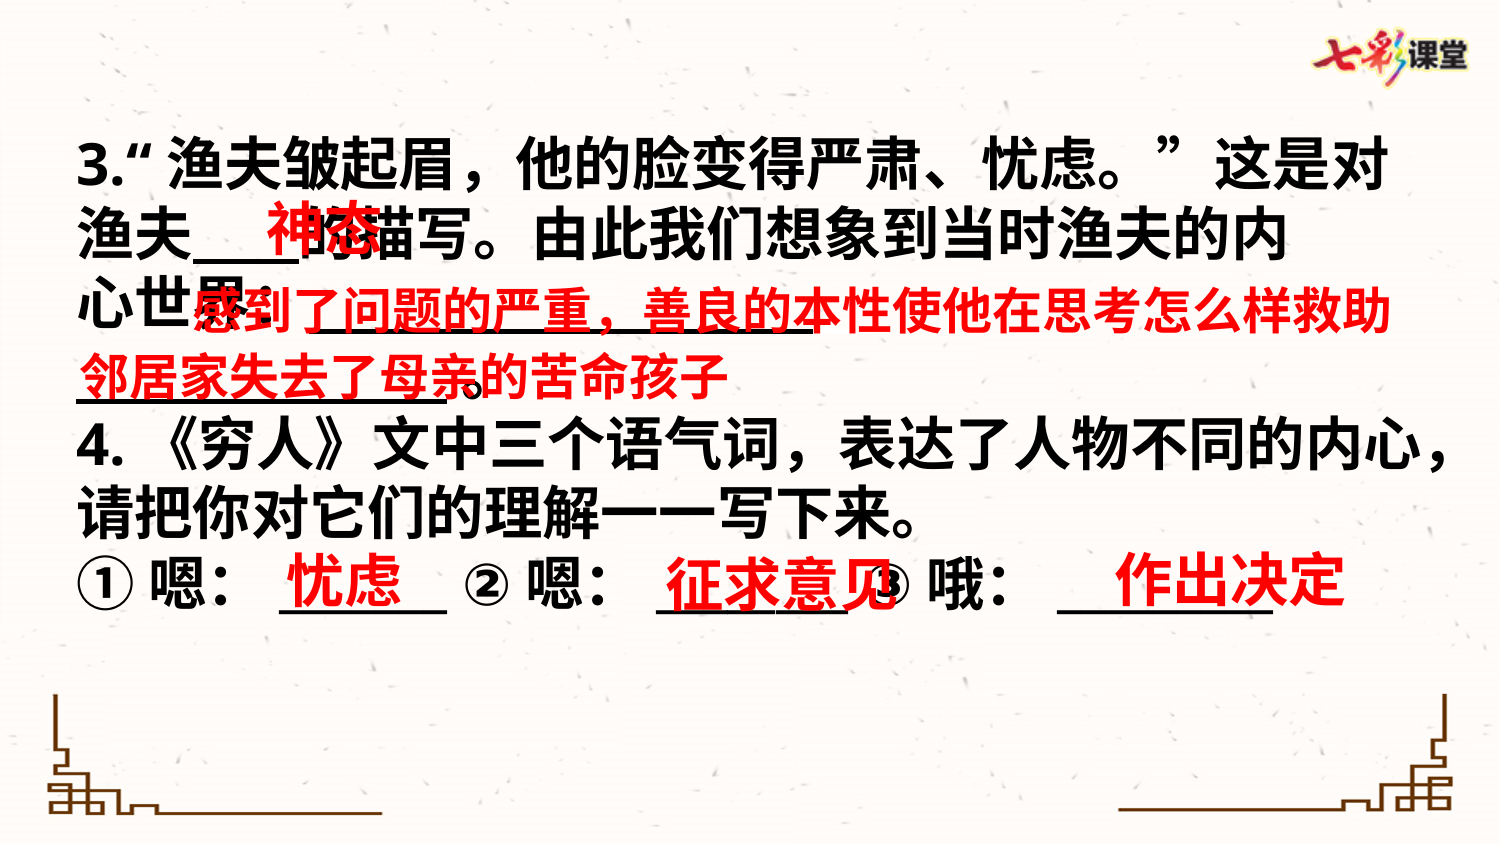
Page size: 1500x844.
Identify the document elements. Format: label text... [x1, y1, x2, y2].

text_box 3.“渔夫皱起眉，他的脸变得严肃、忧虑。”这是对 渔夫 的描写。由此我们想象到当时渔夫的内 心世界： ， 。 4.《穷人》文中三个语气词，表达了人物不同的内心，请把你对它们的理解一一写下来。 ①嗯：_______ ②嗯：________ ③哦：_________ [61, 119, 1484, 624]
text_box 神态 [251, 184, 413, 265]
text_box 作出决定 [1099, 535, 1379, 621]
text_box 忧虑 [271, 536, 433, 622]
text_box 感到了问题的严重，善良的本性使他在思考怎么样救助邻居家失去了母亲的苦命孩子 [64, 265, 1430, 413]
text_box 征求意见 [650, 540, 920, 625]
picture [0, 0, 1500, 844]
